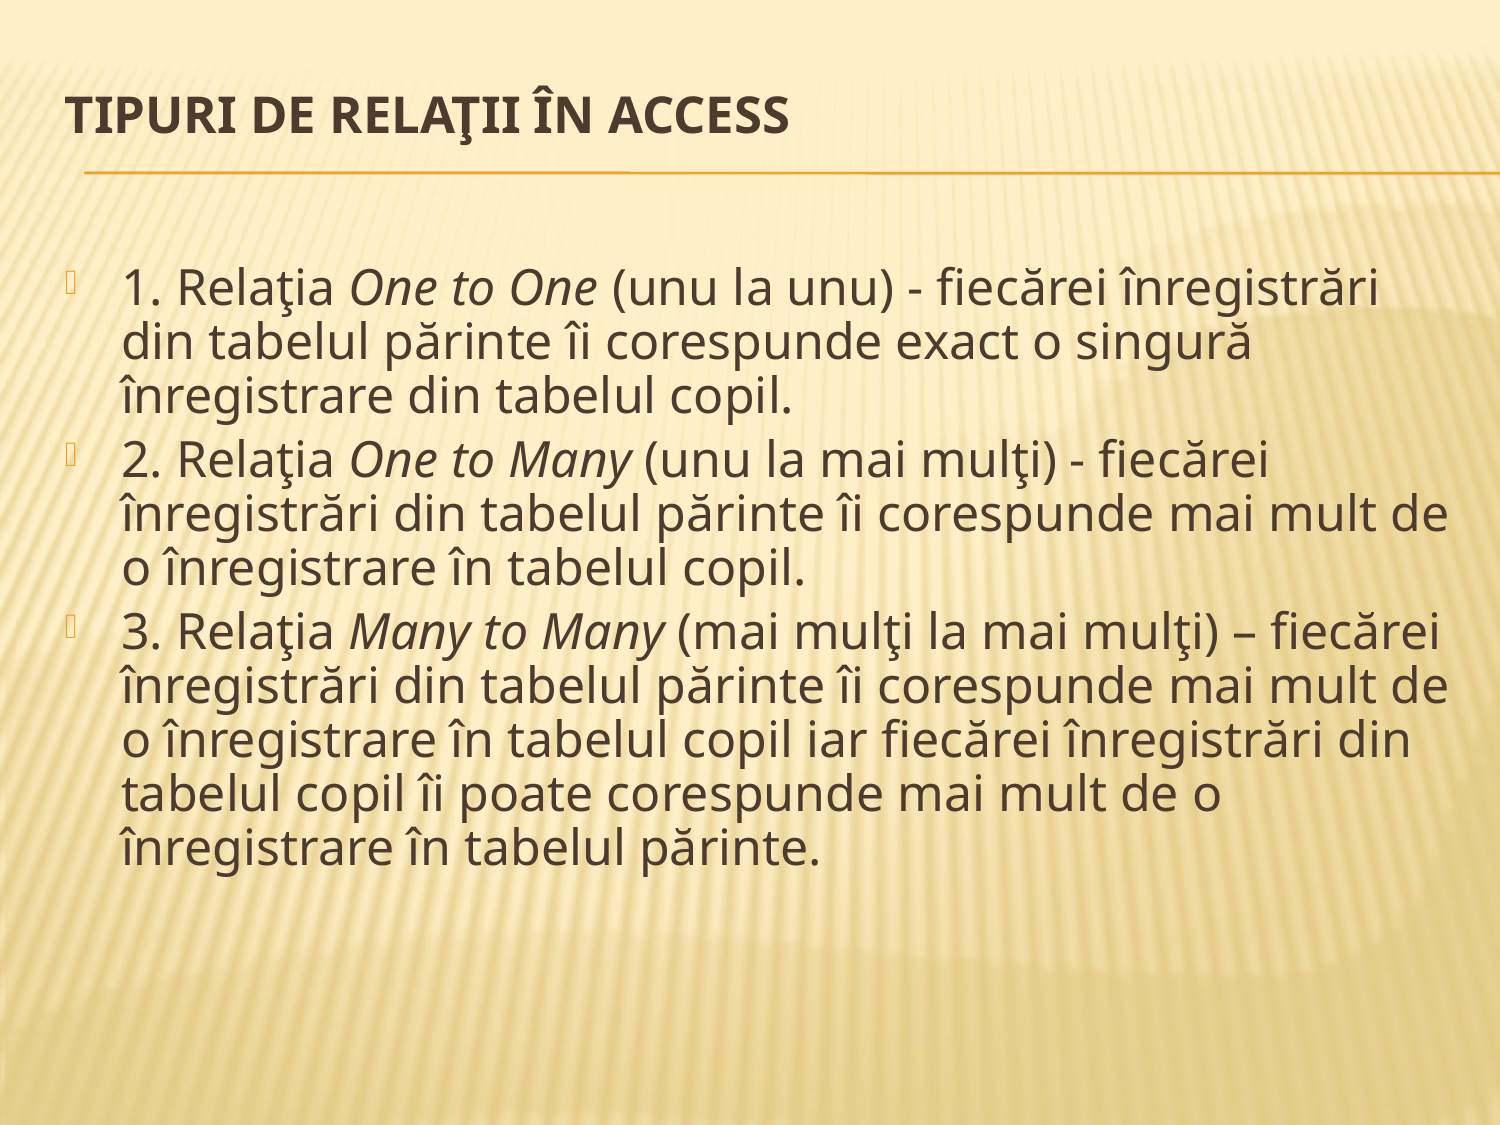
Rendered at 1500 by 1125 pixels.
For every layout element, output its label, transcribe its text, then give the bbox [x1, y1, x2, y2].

title Tipuri de relaţii în Access [50, 75, 1475, 213]
list 1. Relaţia One to One (unu la unu) - fiecărei înregistrări din tabelul părinte îi corespunde exact o singură înregistrare din tabelul copil. 2. Relaţia One to Many (unu la mai mulţi) - fiecărei înregistrări din tabelul părinte îi corespunde mai mult de o înregistrare în tabelul copil. 3. Relaţia Many to Many (mai mulţi la mai mulţi) – fiecărei înregistrări din tabelul părinte îi corespunde mai mult de o înregistrare în tabelul copil iar fiecărei înregistrări din tabelul copil îi poate corespunde mai mult de o înregistrare în tabelul părinte. [50, 254, 1475, 998]
